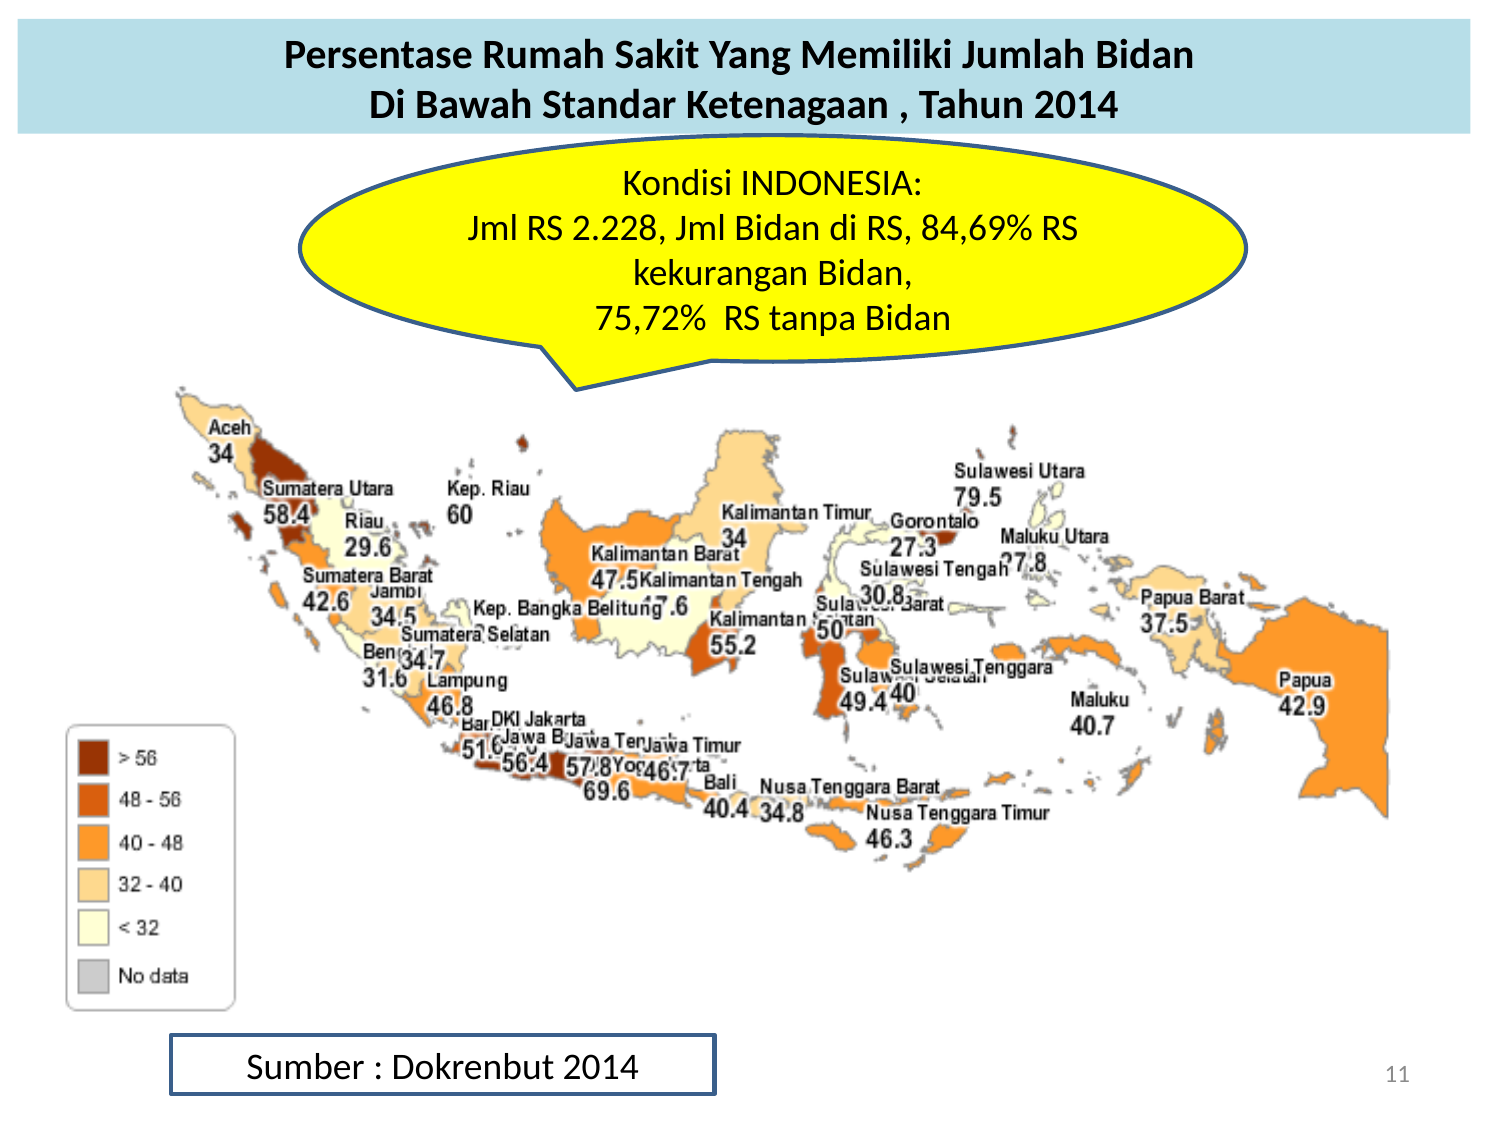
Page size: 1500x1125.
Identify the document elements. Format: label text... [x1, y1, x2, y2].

picture [62, 348, 1413, 1026]
text_box Persentase Rumah Sakit Yang Memiliki Jumlah Bidan Di Bawah Standar Ketenagaan , Tahun 2014 [17, 18, 1471, 134]
text_box Kondisi INDONESIA: Jml RS 2.228, Jml Bidan di RS, 84,69% RS kekurangan Bidan, 75,72% RS tanpa Bidan [297, 133, 1249, 346]
slide_number 11 [1074, 1042, 1425, 1103]
text_box Sumber : Dokrenbut 2014 [169, 1035, 717, 1096]
